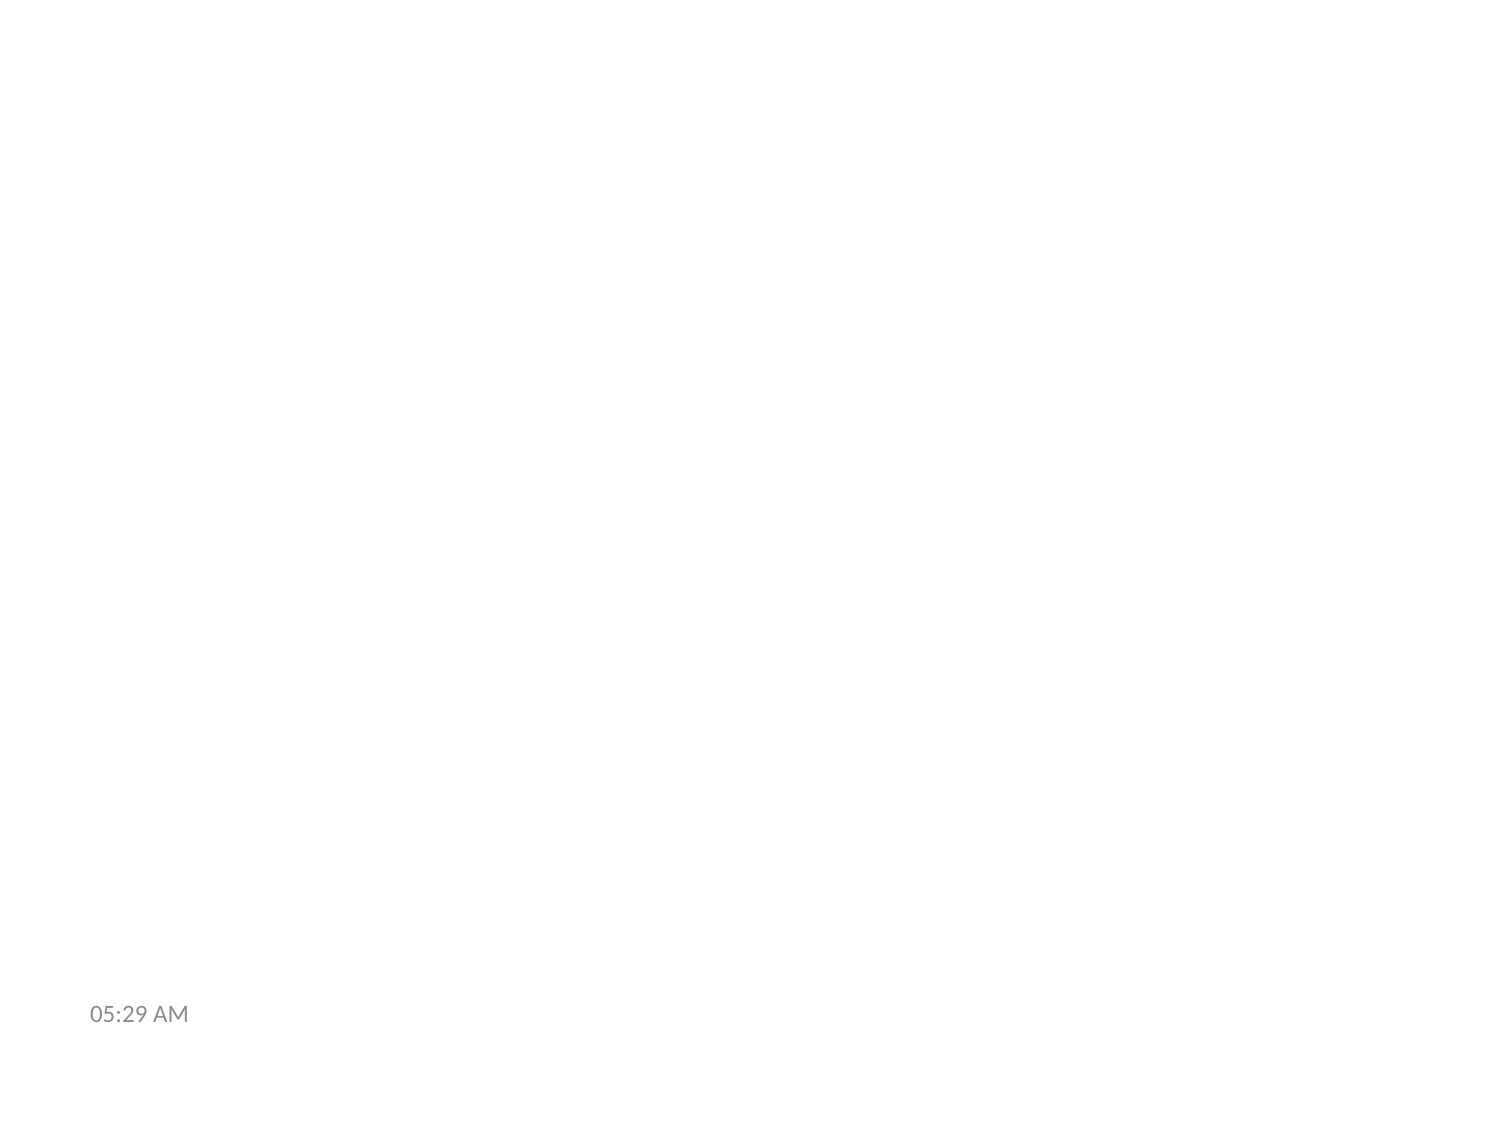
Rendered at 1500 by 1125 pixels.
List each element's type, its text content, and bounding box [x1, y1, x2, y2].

text_box 3:35 PM [75, 982, 425, 1043]
